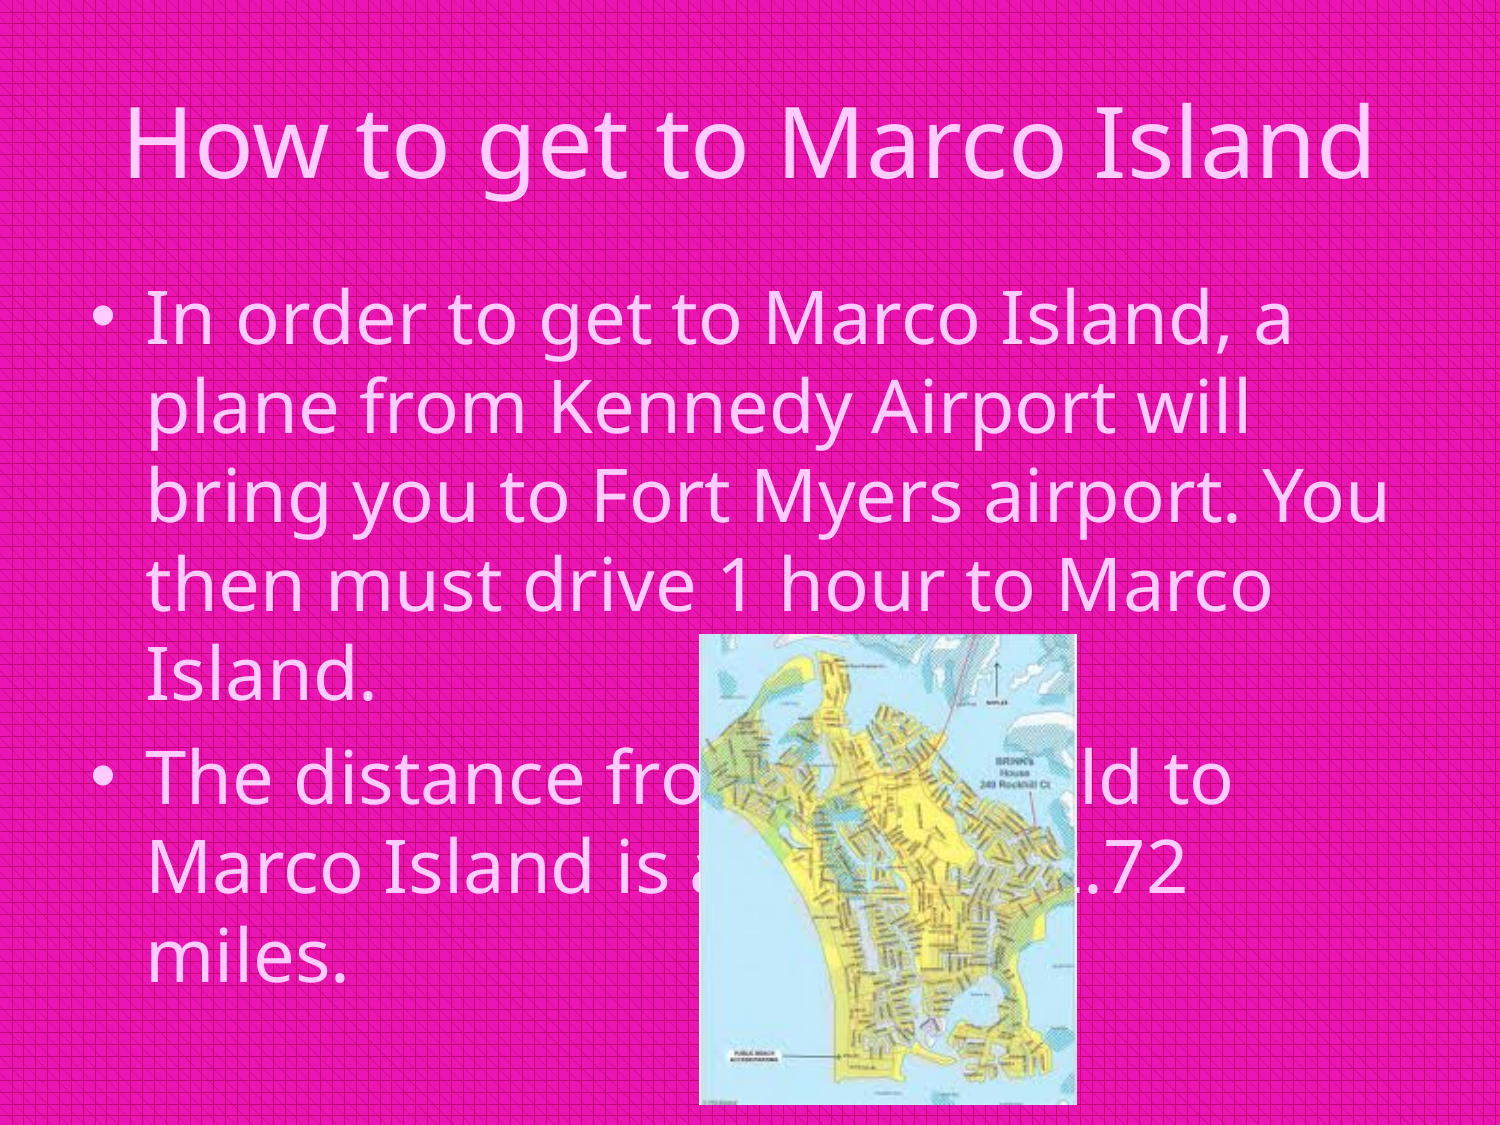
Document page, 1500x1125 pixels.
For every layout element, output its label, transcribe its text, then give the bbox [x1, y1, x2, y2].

list In order to get to Marco Island, a plane from Kennedy Airport will bring you to Fort Myers airport. You then must drive 1 hour to Marco Island. The distance from Ridgefield to Marco Island is about 1452.72 miles. [75, 262, 1425, 1005]
picture [699, 634, 1077, 1105]
title How to get to Marco Island [75, 45, 1425, 233]
